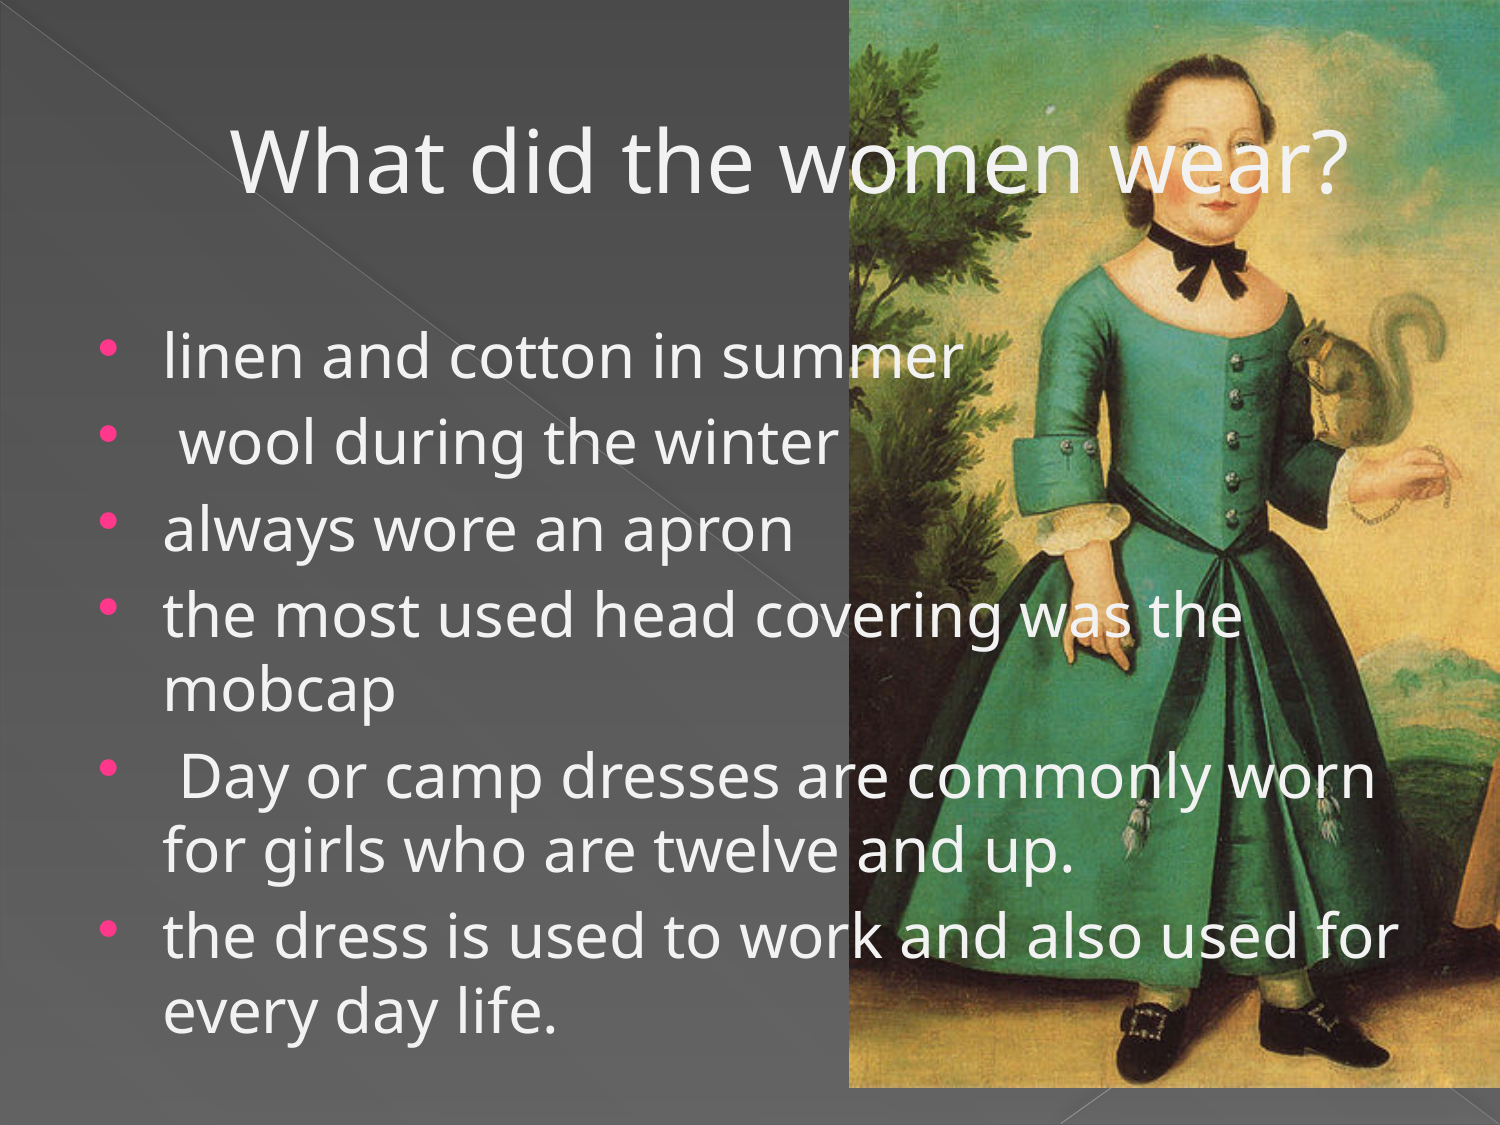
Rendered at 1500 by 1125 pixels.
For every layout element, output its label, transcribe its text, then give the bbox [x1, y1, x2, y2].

list linen and cotton in summer wool during the winter always wore an apron the most used head covering was the mobcap Day or camp dresses are commonly worn for girls who are twelve and up. the dress is used to work and also used for every day life. [75, 308, 839, 1059]
picture [848, 0, 1500, 1088]
title What did the women wear? [75, 43, 839, 274]
